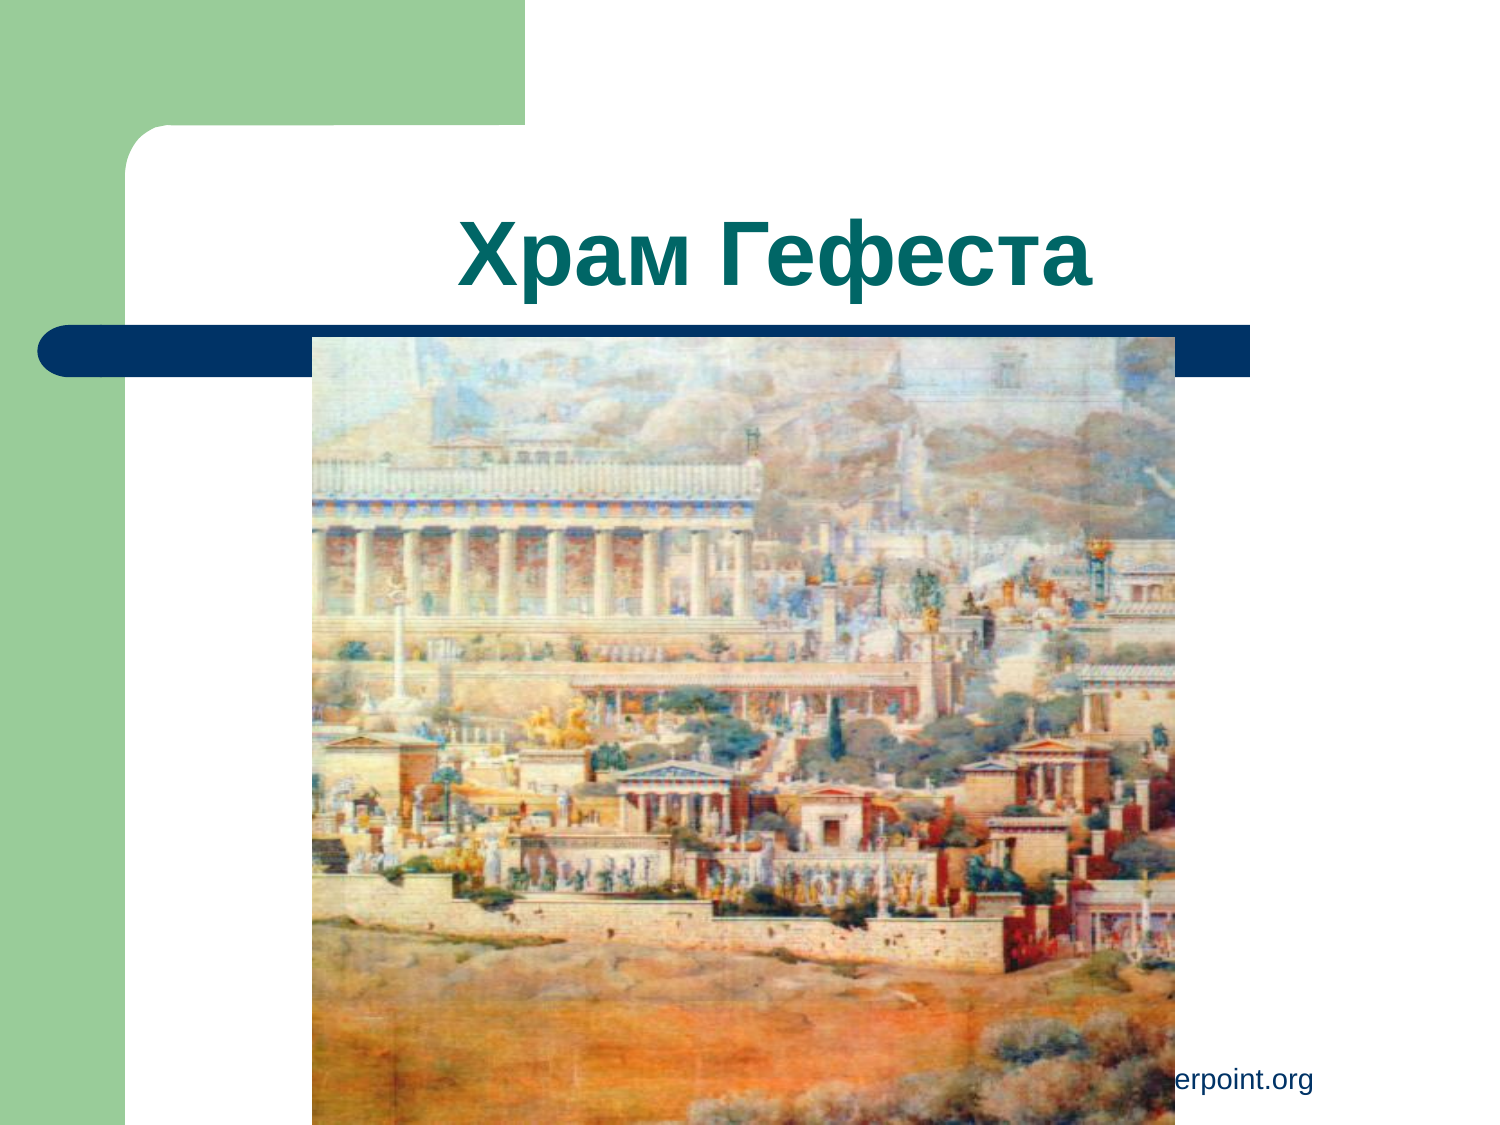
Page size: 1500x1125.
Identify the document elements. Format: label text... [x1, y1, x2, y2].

footer www.sliderpoint.org [1179, 1024, 1426, 1104]
picture [312, 337, 1176, 1125]
title Храм Гефеста [124, 124, 1426, 313]
